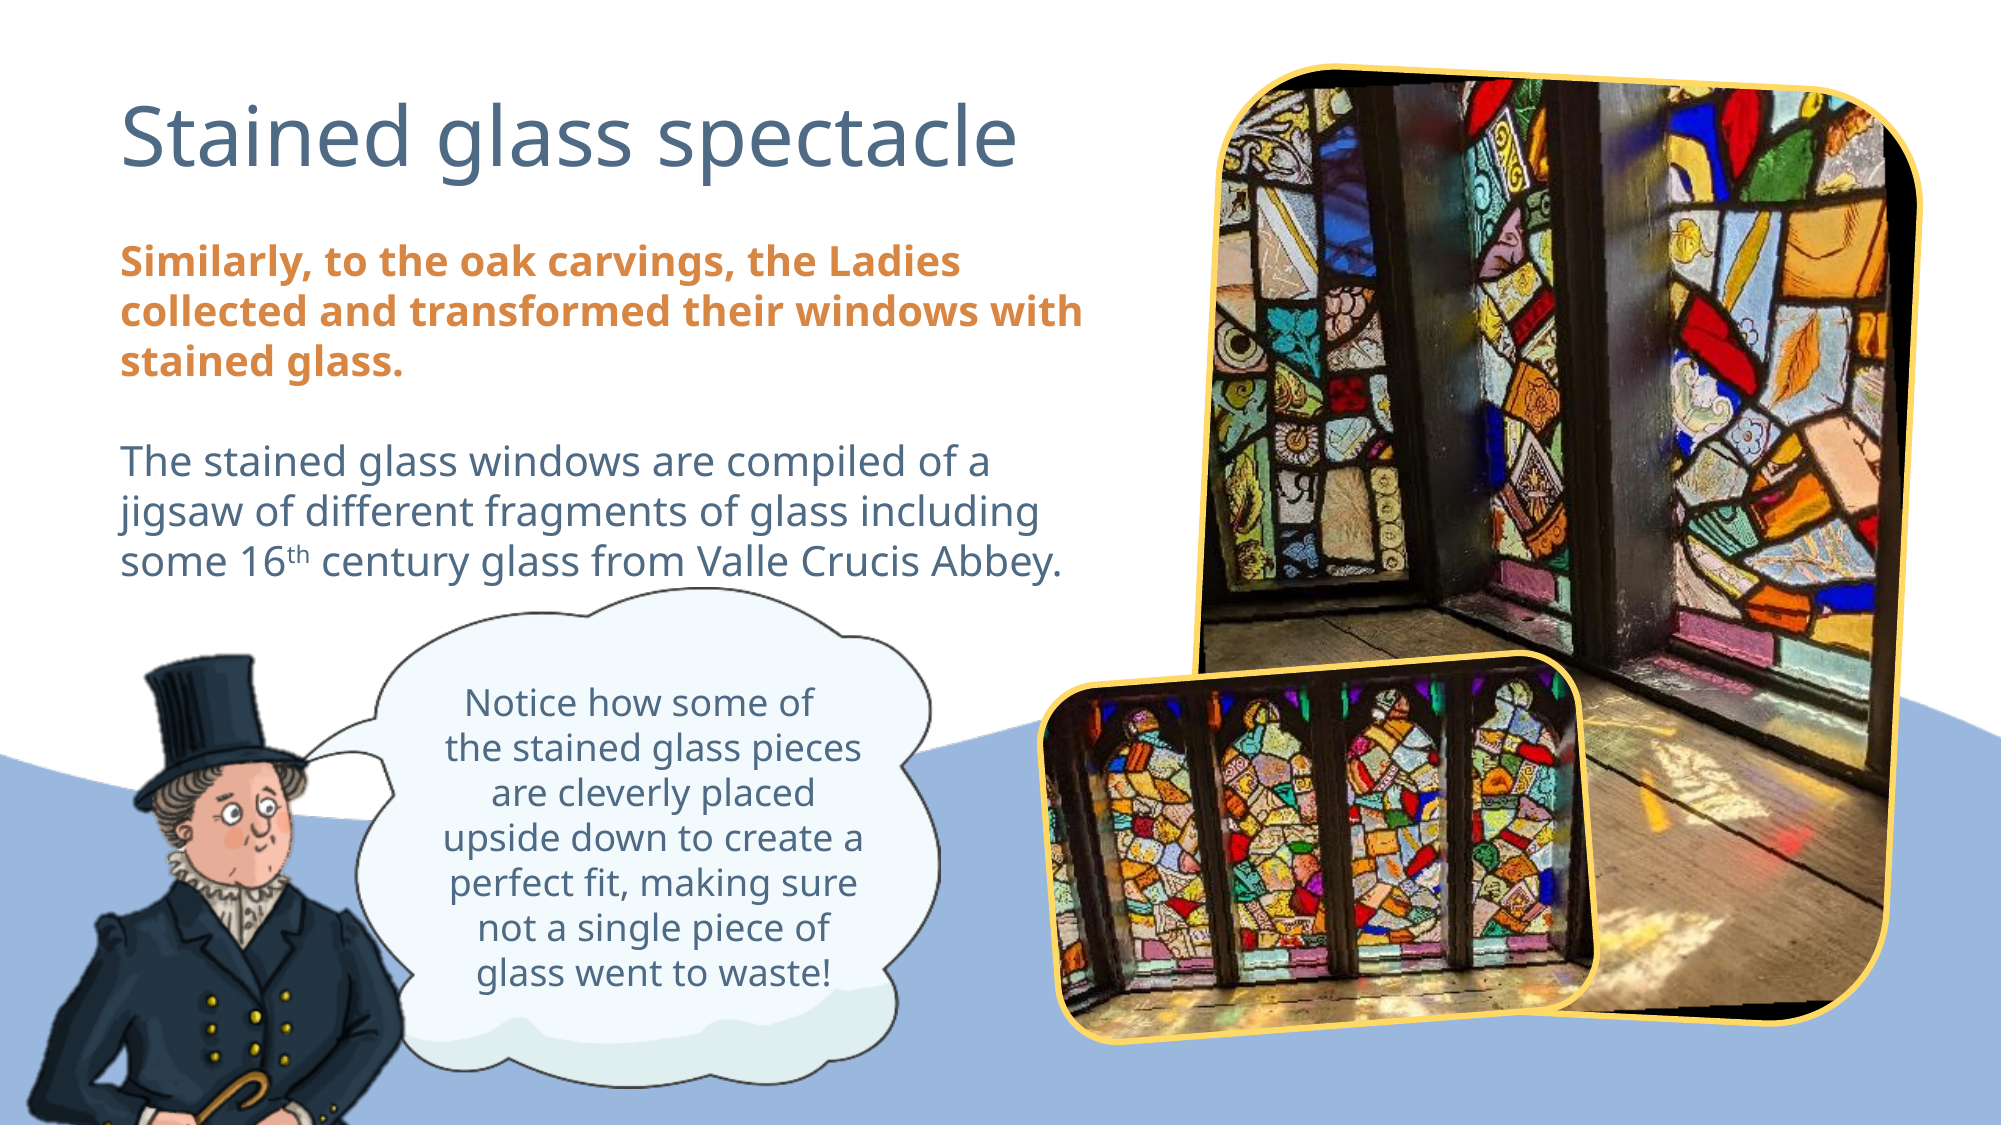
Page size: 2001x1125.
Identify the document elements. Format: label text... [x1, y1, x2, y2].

picture [0, 77, 2000, 1125]
text_box Similarly, to the oak carvings, the Ladies collected and transformed their windows with stained glass. The stained glass windows are compiled of a jigsaw of different fragments of glass including some 16th century glass from Valle Crucis Abbey. [105, 227, 1107, 592]
text_box Stained glass spectacle [105, 69, 1296, 191]
